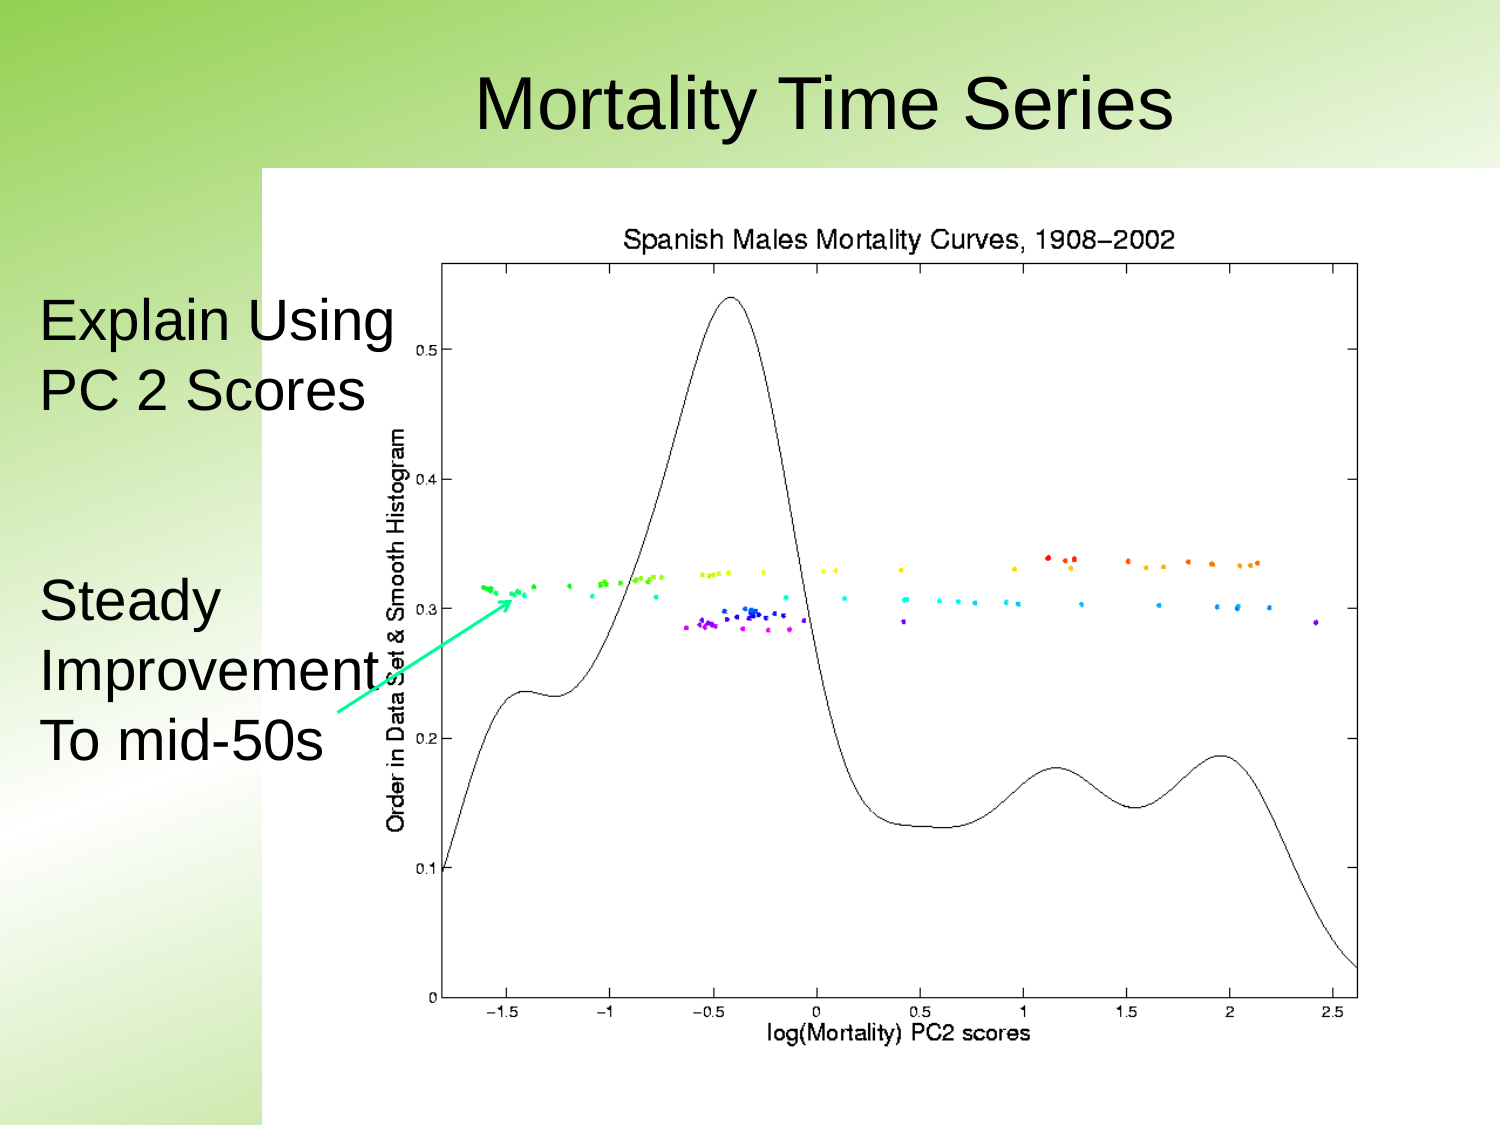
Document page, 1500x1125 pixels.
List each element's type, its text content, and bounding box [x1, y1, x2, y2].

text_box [337, 599, 513, 713]
picture [261, 168, 1500, 1125]
text_box Explain Using PC 2 Scores Steady Improvement To mid-50s [24, 274, 256, 850]
title Mortality Time Series [187, 37, 1463, 163]
